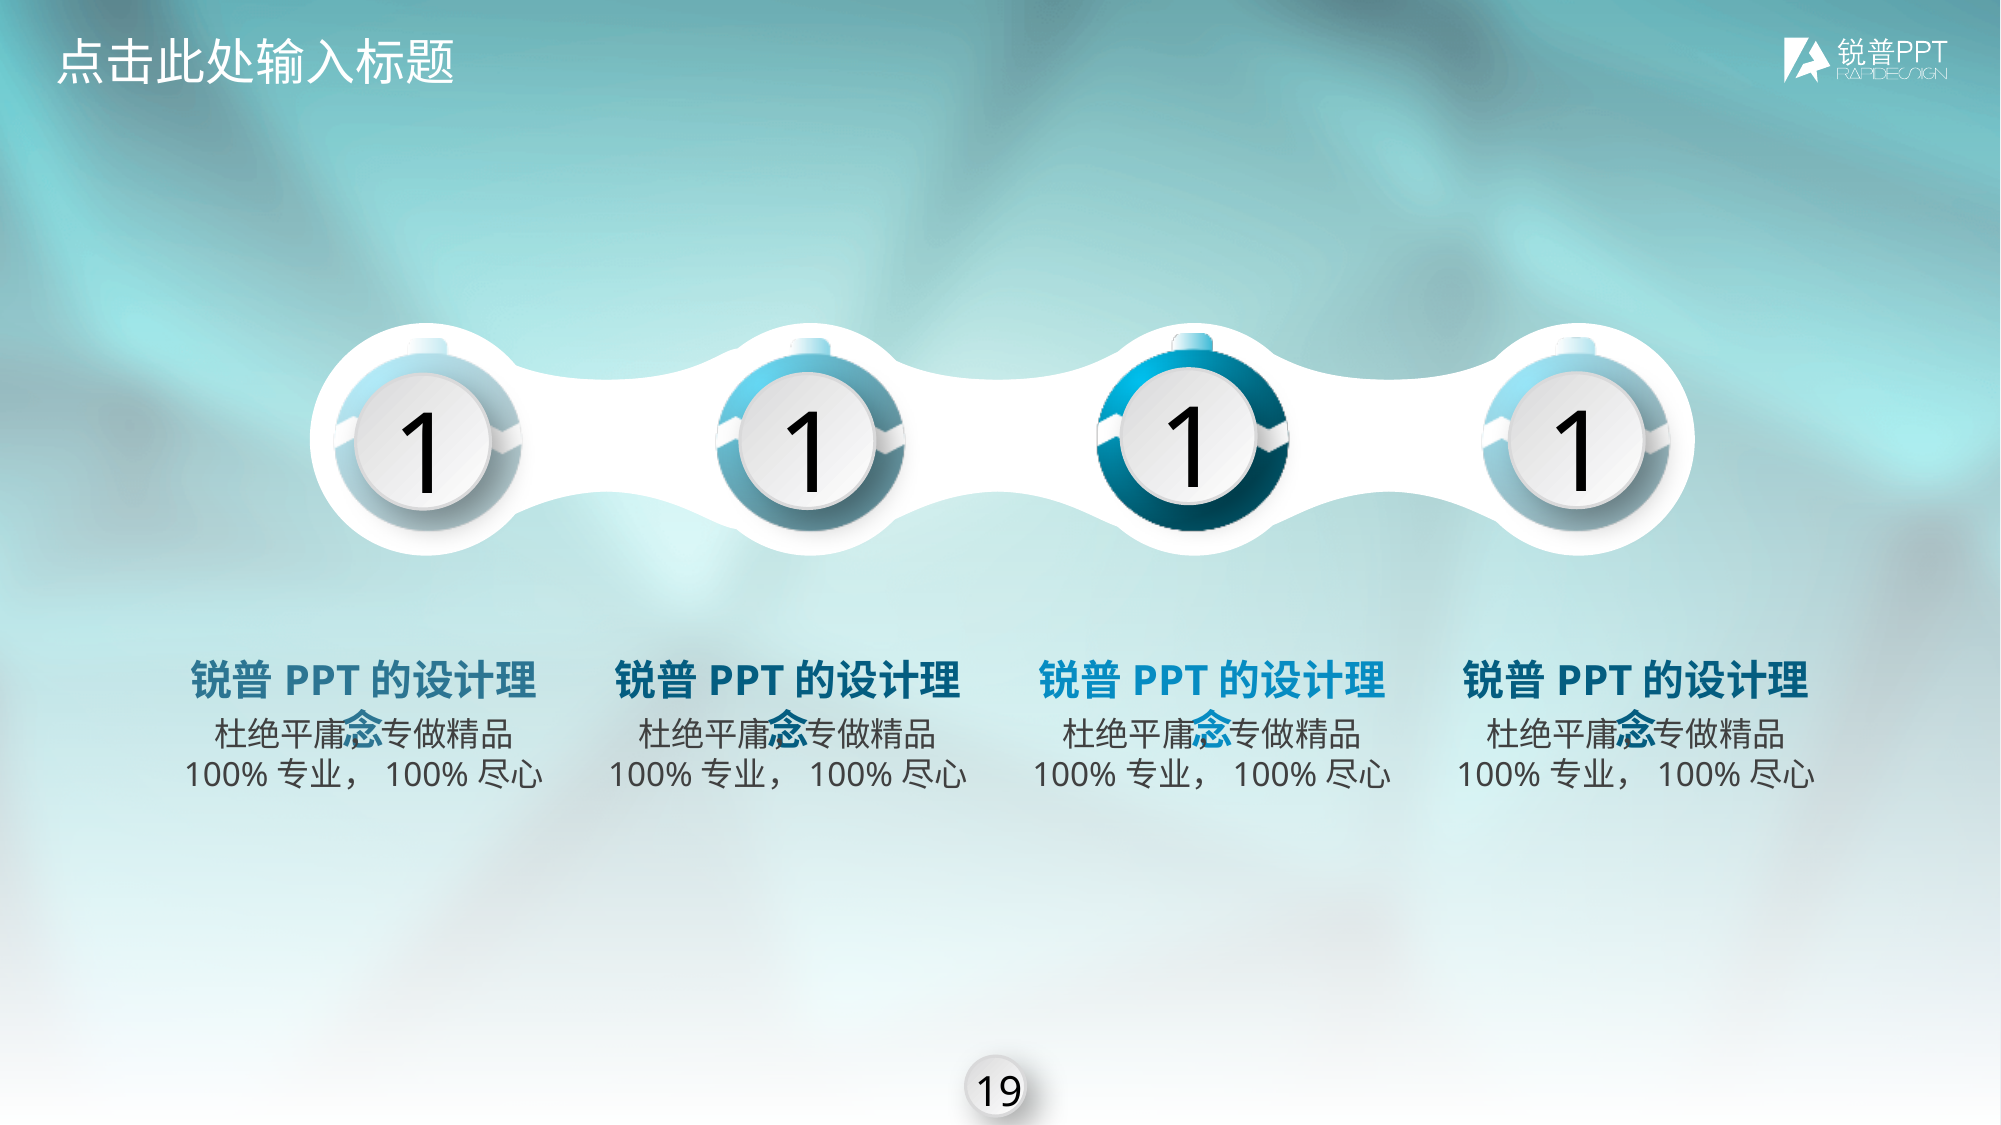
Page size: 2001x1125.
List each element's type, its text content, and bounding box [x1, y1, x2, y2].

text_box 杜绝平庸，专做精品 100%专业，100%尽心 [1423, 706, 1849, 801]
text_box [960, 1056, 1038, 1124]
text_box 点击此处输入标题 [40, 23, 471, 99]
text_box 锐普PPT的设计理念 [1010, 646, 1414, 706]
text_box 锐普PPT的设计理念 [1434, 646, 1838, 706]
text_box 杜绝平庸，专做精品 100%专业，100%尽心 [575, 706, 999, 801]
text_box [0, 0, 2000, 1125]
text_box 锐普PPT的设计理念 [586, 646, 990, 706]
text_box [309, 322, 1695, 556]
text_box 杜绝平庸，专做精品 100%专业，100%尽心 [999, 706, 1423, 801]
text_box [1784, 37, 1948, 83]
text_box 锐普PPT的设计理念 [162, 646, 566, 706]
text_box 杜绝平庸，专做精品 100%专业，100%尽心 [151, 706, 575, 801]
